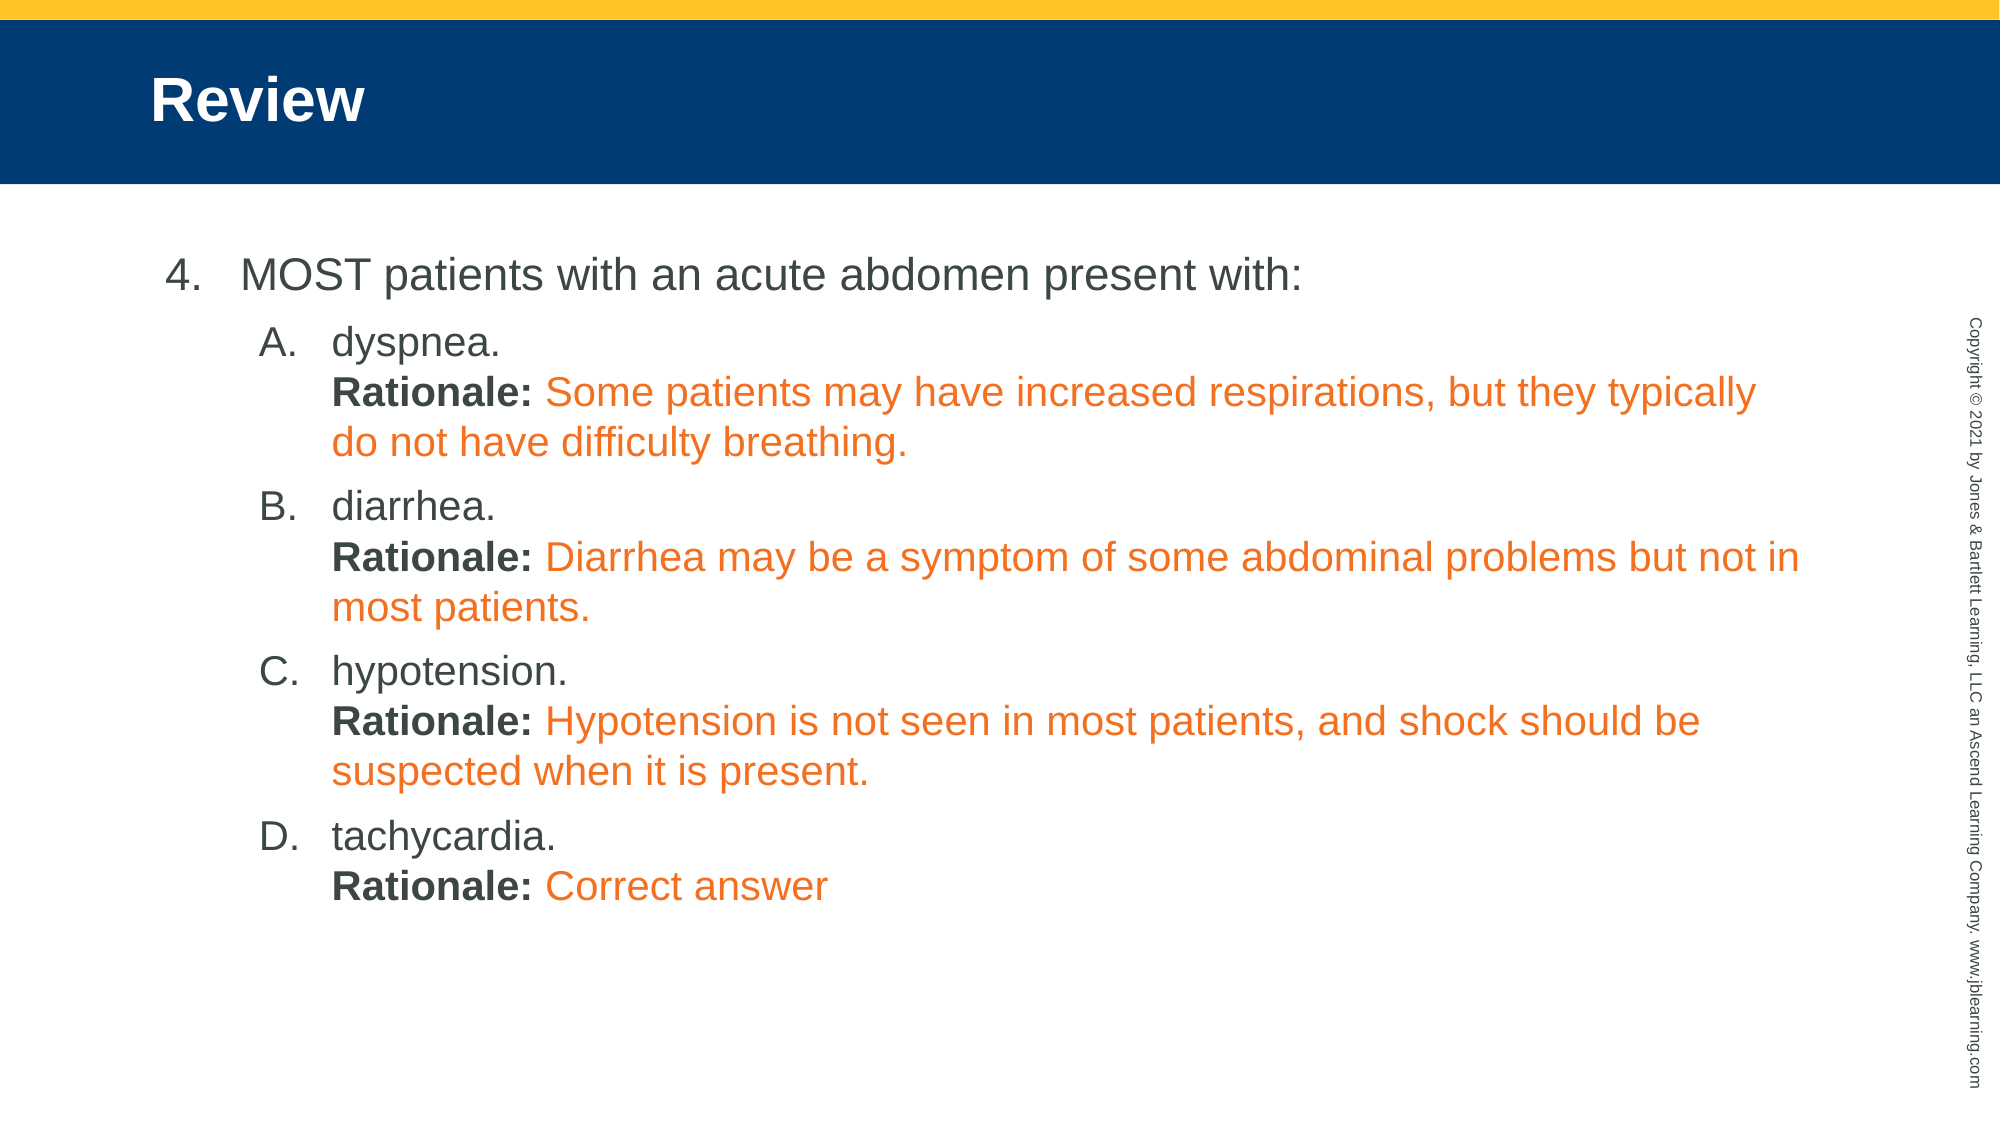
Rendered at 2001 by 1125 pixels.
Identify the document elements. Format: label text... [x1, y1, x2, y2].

list MOST patients with an acute abdomen present with: dyspnea. Rationale: Some patients may have increased respirations, but they typically do not have difficulty breathing. diarrhea. Rationale: Diarrhea may be a symptom of some abdominal problems but not in most patients. hypotension. Rationale: Hypotension is not seen in most patients, and shock should be suspected when it is present. tachycardia. Rationale: Correct answer [150, 237, 1850, 1025]
title Review [0, 19, 2000, 185]
